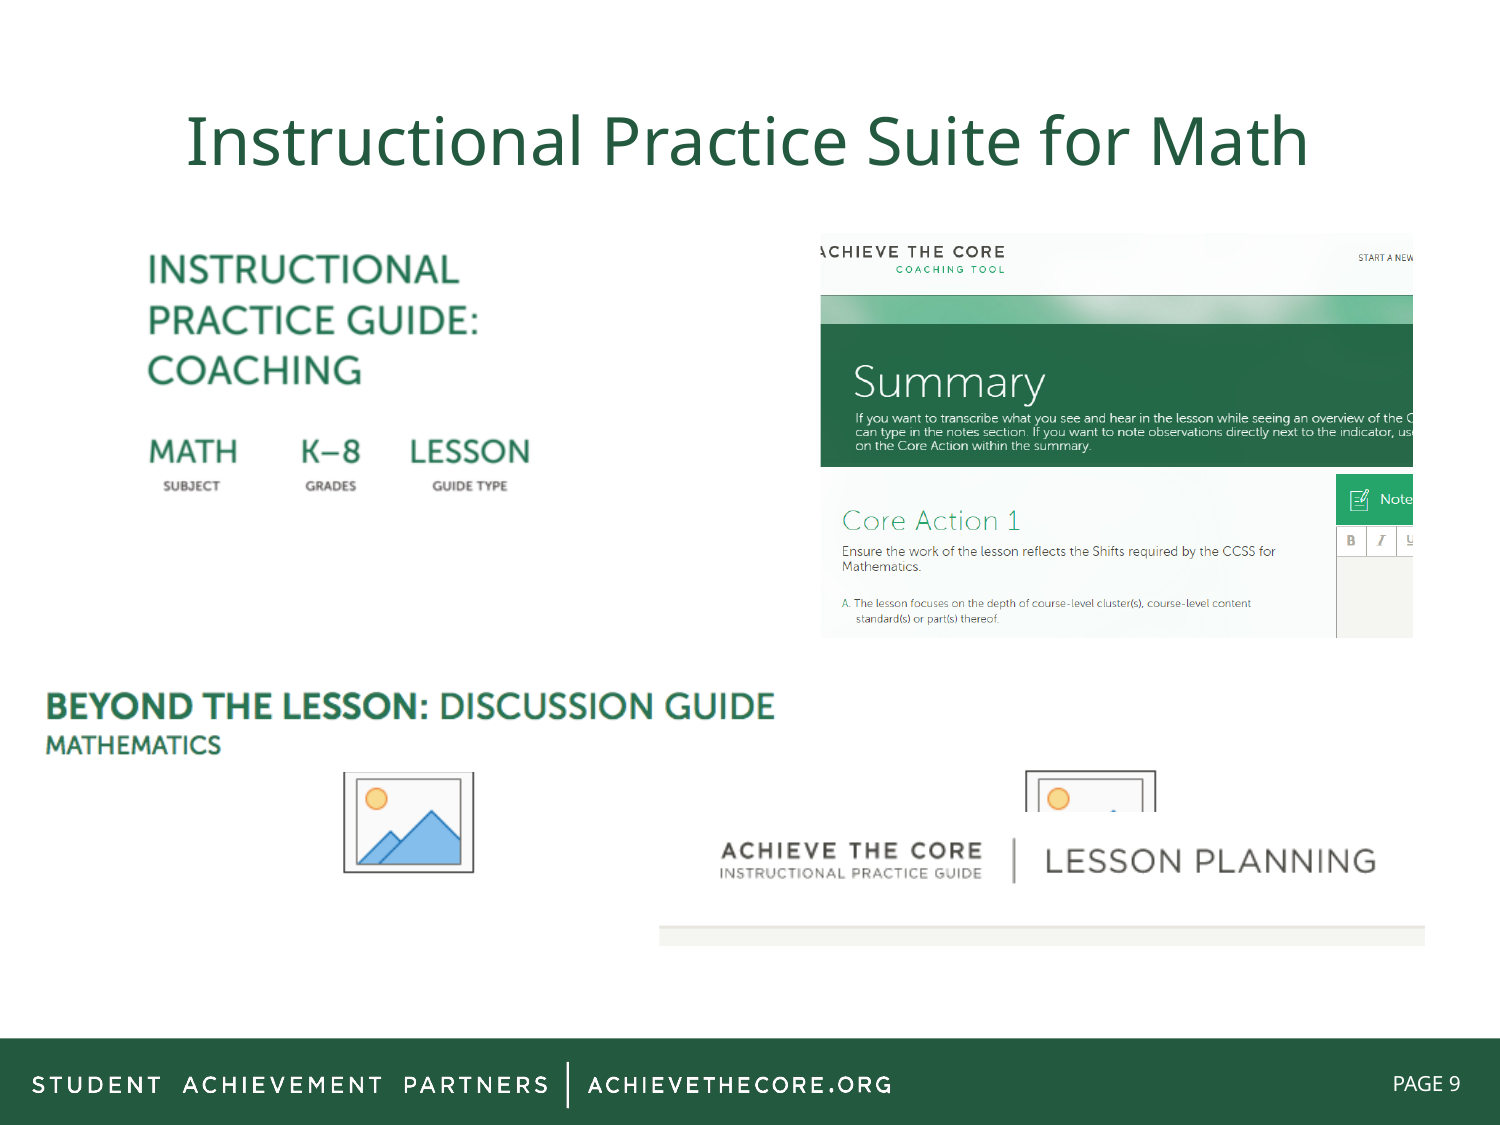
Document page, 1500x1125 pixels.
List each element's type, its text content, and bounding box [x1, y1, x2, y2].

picture [74, 223, 743, 630]
title Instructional Practice Suite for Math [75, 45, 1425, 233]
picture [12, 1055, 911, 1112]
picture [34, 233, 1426, 1006]
